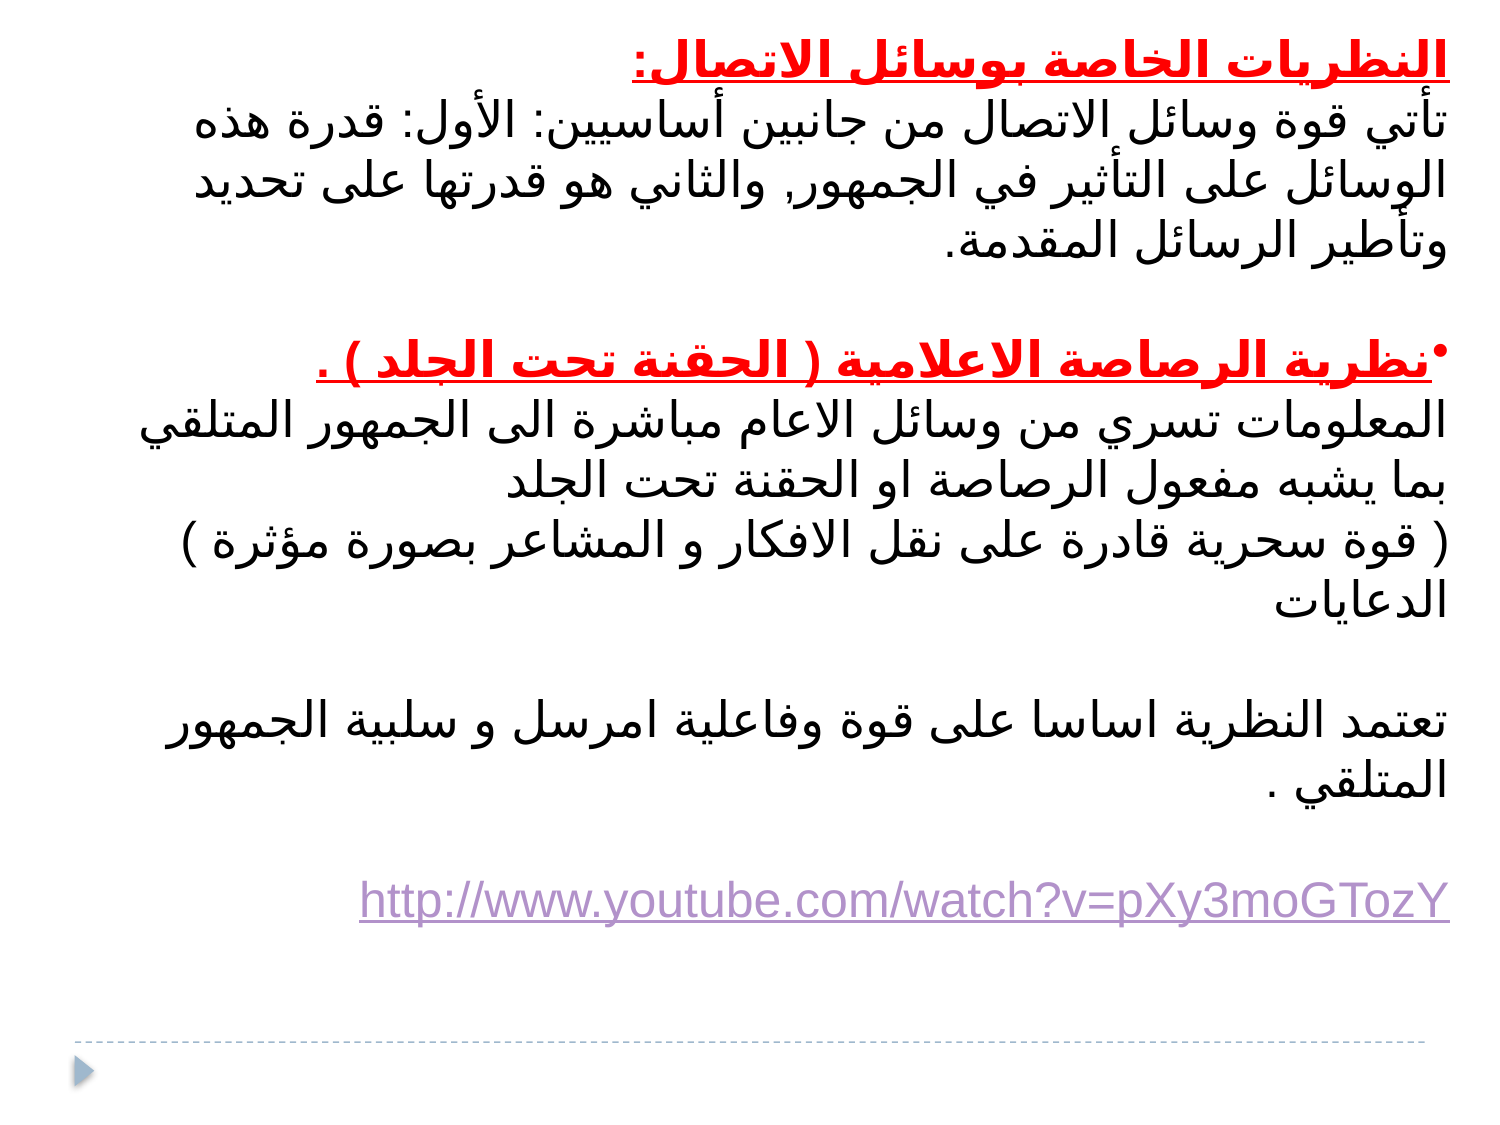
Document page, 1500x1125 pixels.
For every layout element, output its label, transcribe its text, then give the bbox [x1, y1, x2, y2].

text_box النظريات الخاصة بوسائل الاتصال: تأتي قوة وسائل الاتصال من جانبين أساسيين: الأول: قدرة هذه الوسائل على التأثير في الجمهور, والثاني هو قدرتها على تحديد وتأطير الرسائل المقدمة. نظرية الرصاصة الاعلامية ( الحقنة تحت الجلد ) . المعلومات تسري من وسائل الاعام مباشرة الى الجمهور المتلقي بما يشبه مفعول الرصاصة او الحقنة تحت الجلد ( قوة سحرية قادرة على نقل الافكار و المشاعر بصورة مؤثرة ) الدعايات تعتمد النظرية اساسا على قوة وفاعلية امرسل و سلبية الجمهور المتلقي . http://www.youtube.com/watch?v=pXy3moGTozY [70, 19, 1465, 1055]
